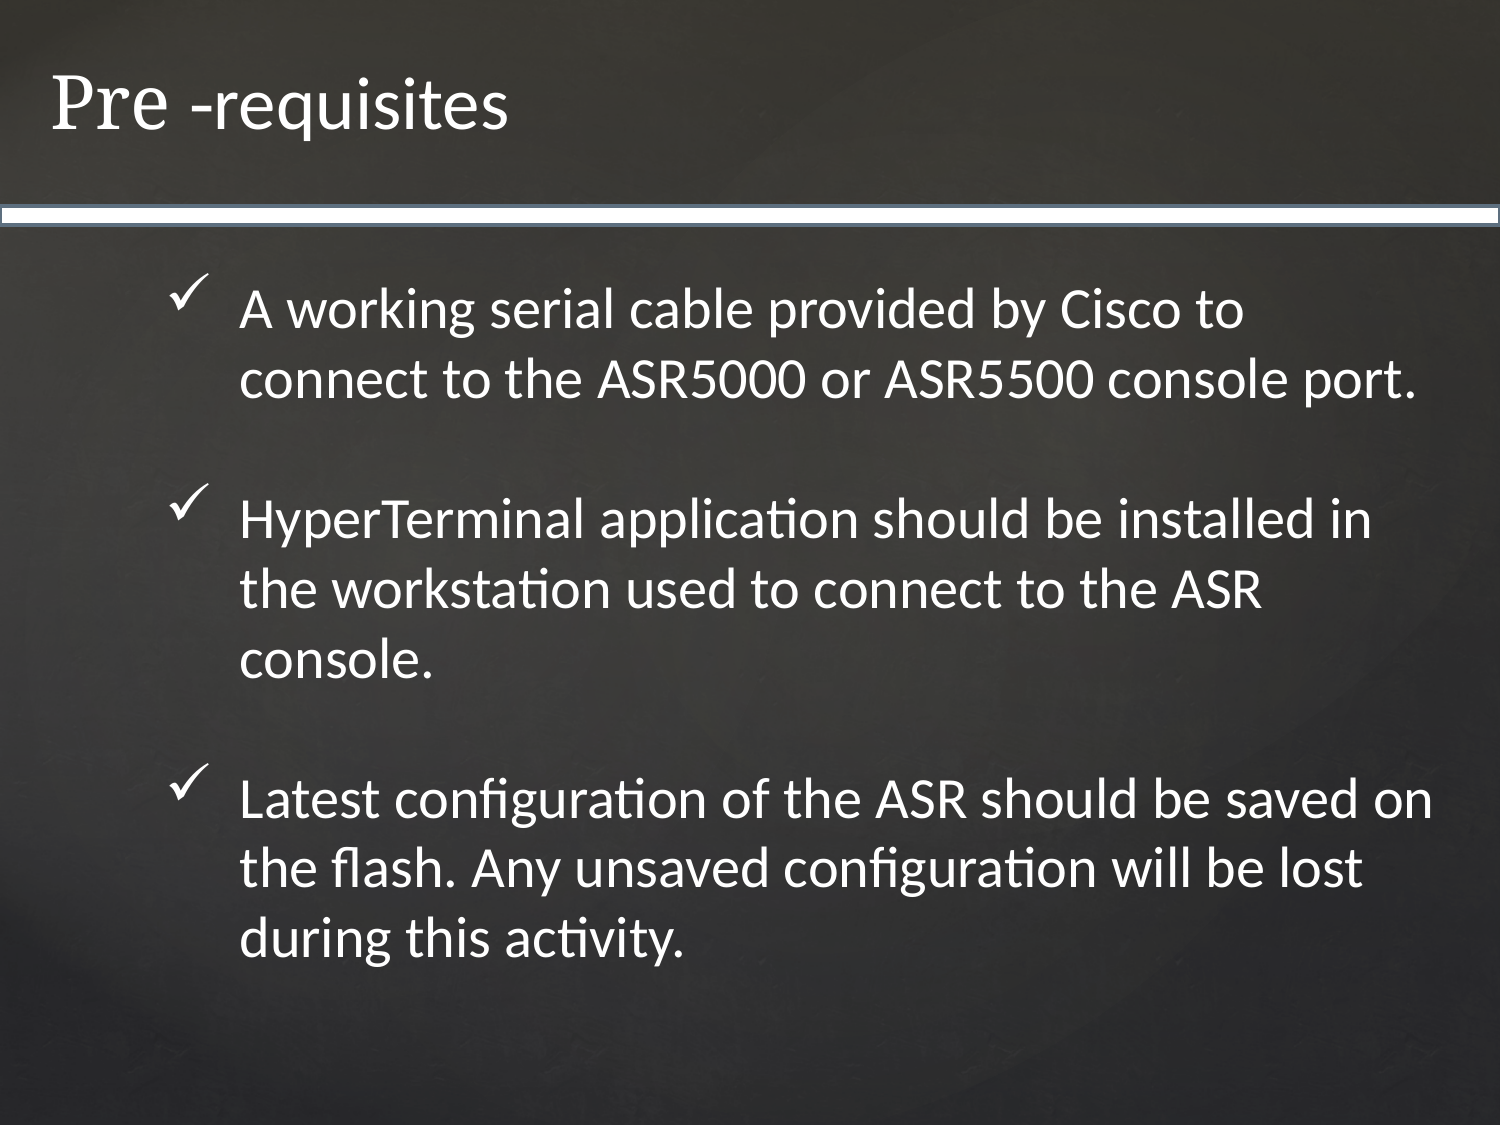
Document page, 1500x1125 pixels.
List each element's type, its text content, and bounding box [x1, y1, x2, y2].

text_box A working serial cable provided by Cisco to connect to the ASR5000 or ASR5500 console port. HyperTerminal application should be installed in the workstation used to connect to the ASR console. Latest configuration of the ASR should be saved on the flash. Any unsaved configuration will be lost during this activity. [150, 262, 1450, 977]
text_box Pre -requisites [35, 46, 525, 152]
text_box [0, 204, 1500, 227]
